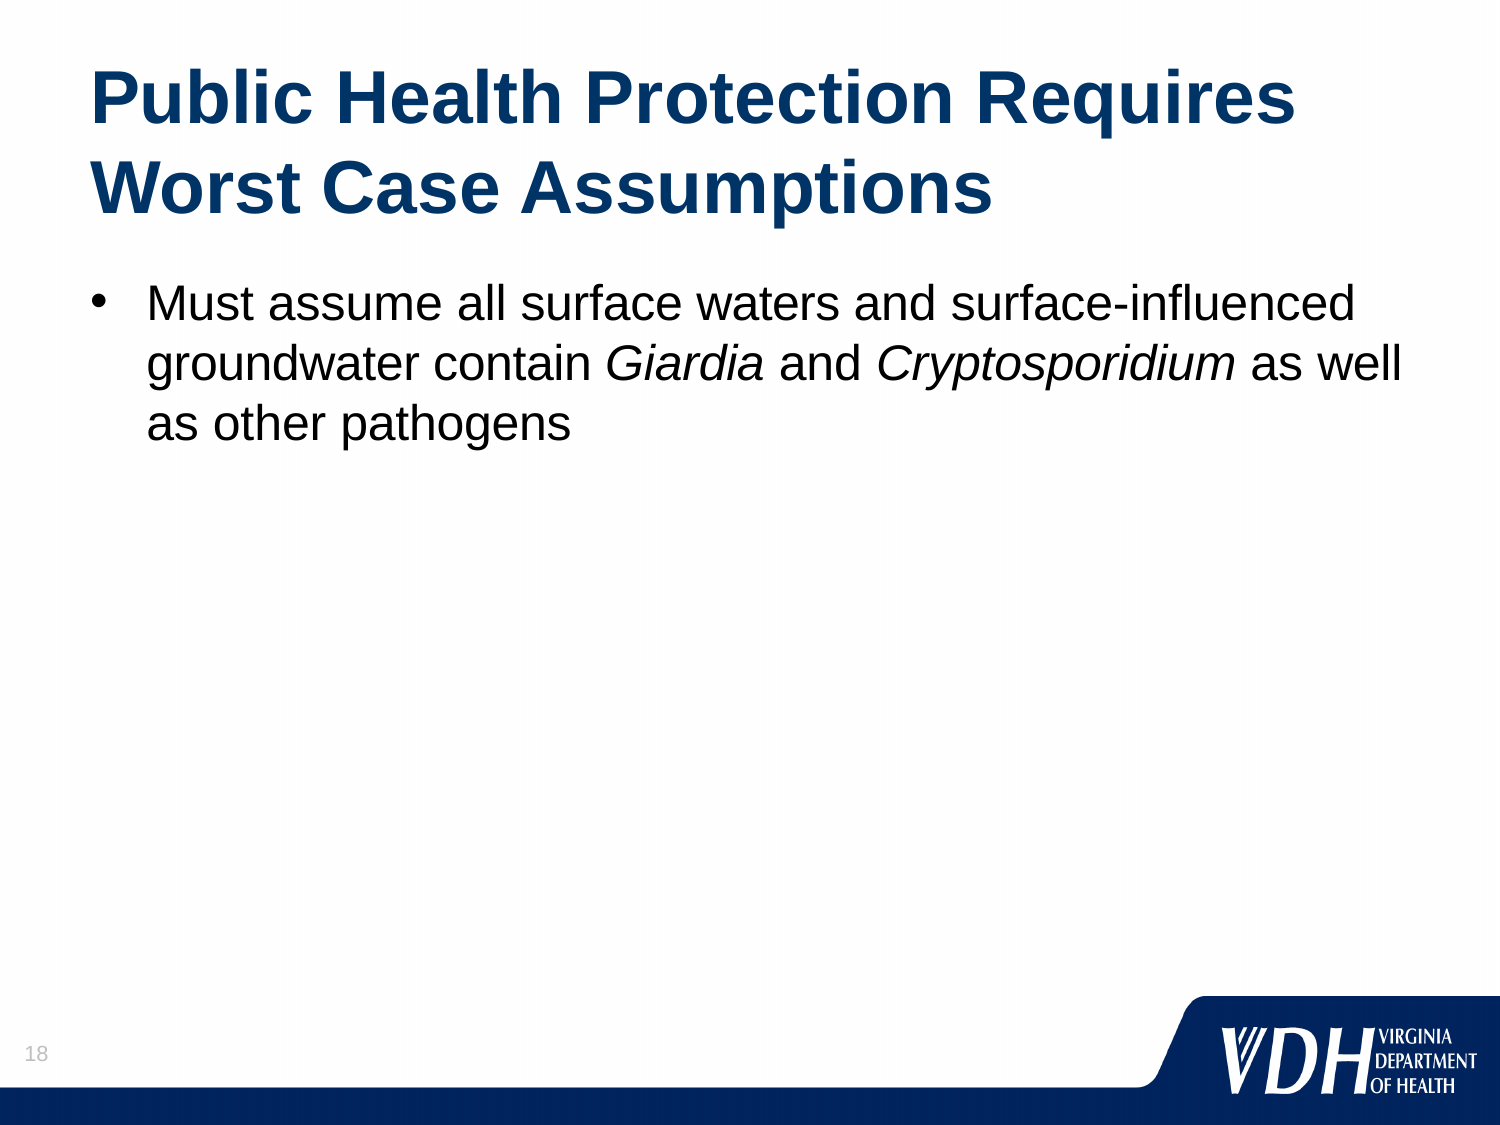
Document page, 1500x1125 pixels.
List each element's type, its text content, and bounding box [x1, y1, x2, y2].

picture [0, 0, 1500, 1125]
list Must assume all surface waters and surface-influenced groundwater contain Giardia and Cryptosporidium as well as other pathogens [75, 262, 1425, 1050]
slide_number 18 [9, 1025, 104, 1080]
title Public Health Protection Requires Worst Case Assumptions [75, 45, 1425, 233]
